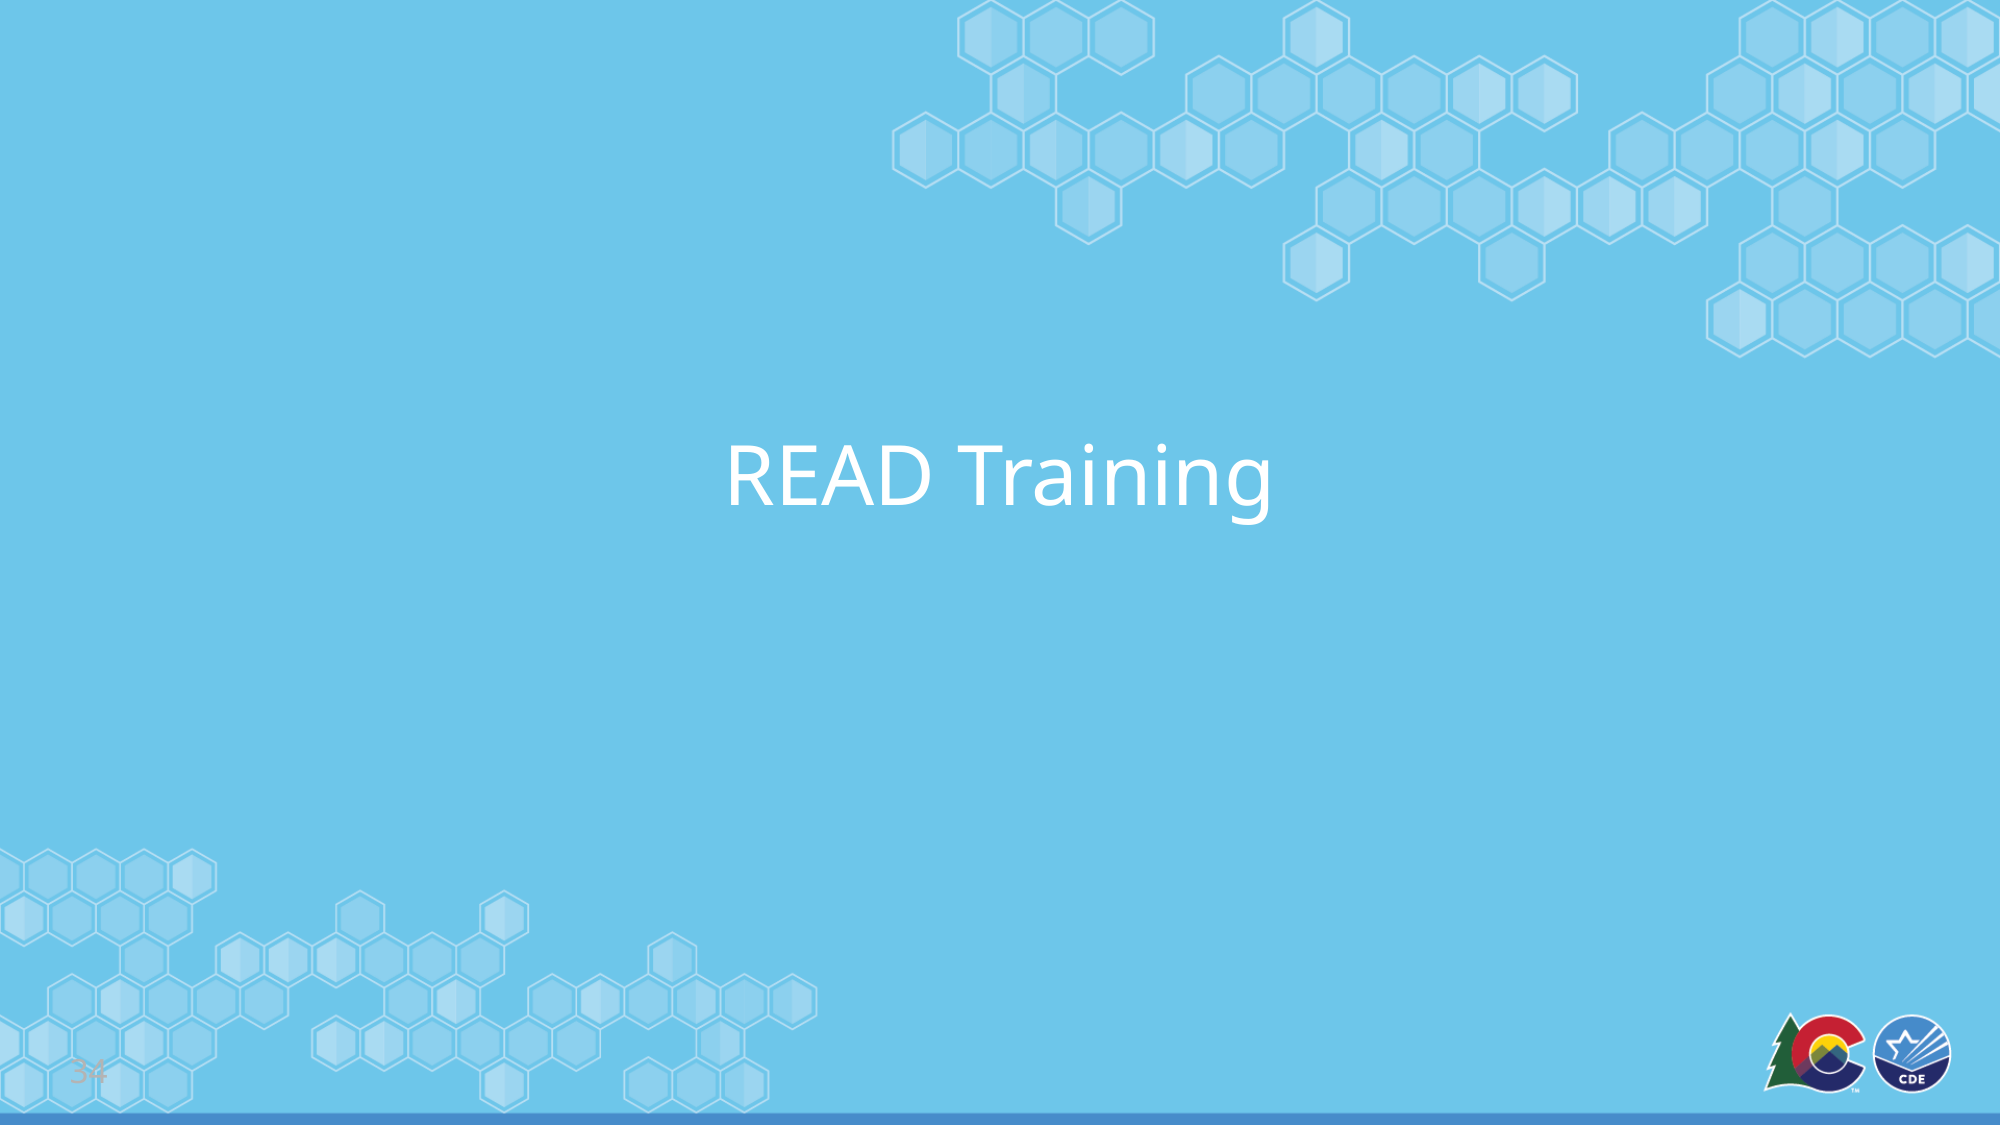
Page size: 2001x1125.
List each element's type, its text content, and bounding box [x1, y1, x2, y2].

picture [0, 810, 2000, 1125]
picture [0, 0, 2000, 425]
slide_number 34 [54, 1042, 191, 1103]
title READ Training [0, 425, 2000, 810]
